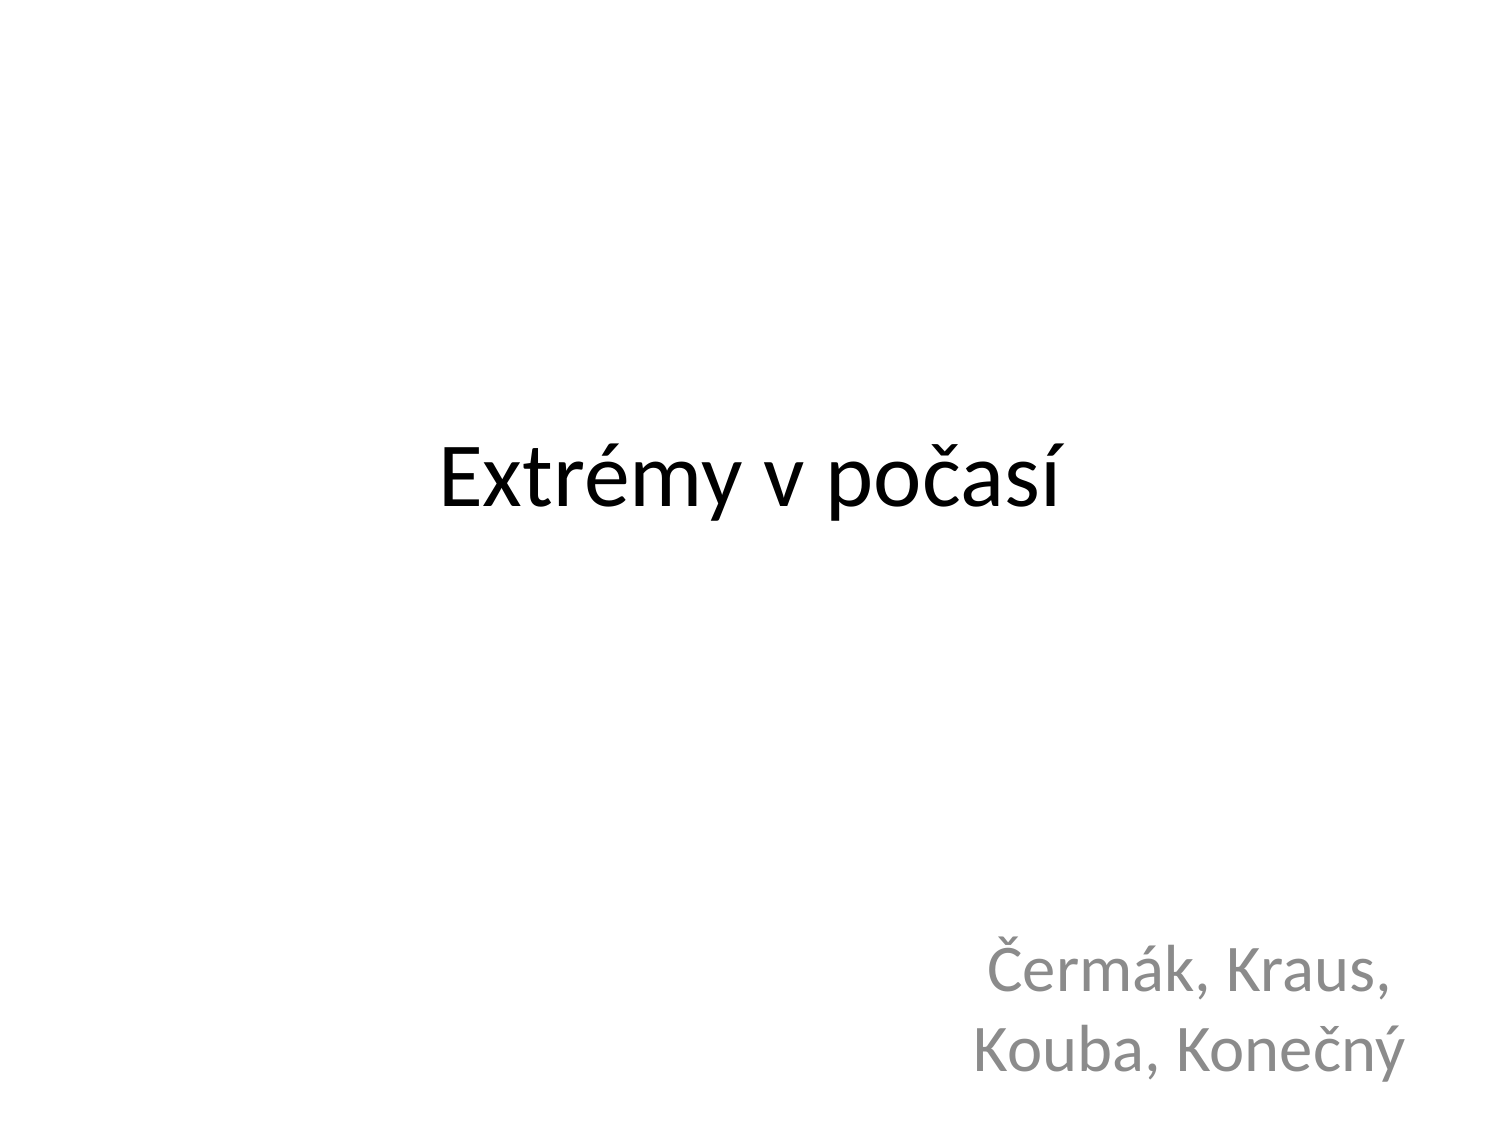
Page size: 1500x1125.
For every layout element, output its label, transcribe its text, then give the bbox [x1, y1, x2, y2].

title Extrémy v počasí [112, 349, 1388, 591]
subtitle Čermák, Kraus, Kouba, Konečný [879, 916, 1500, 1125]
